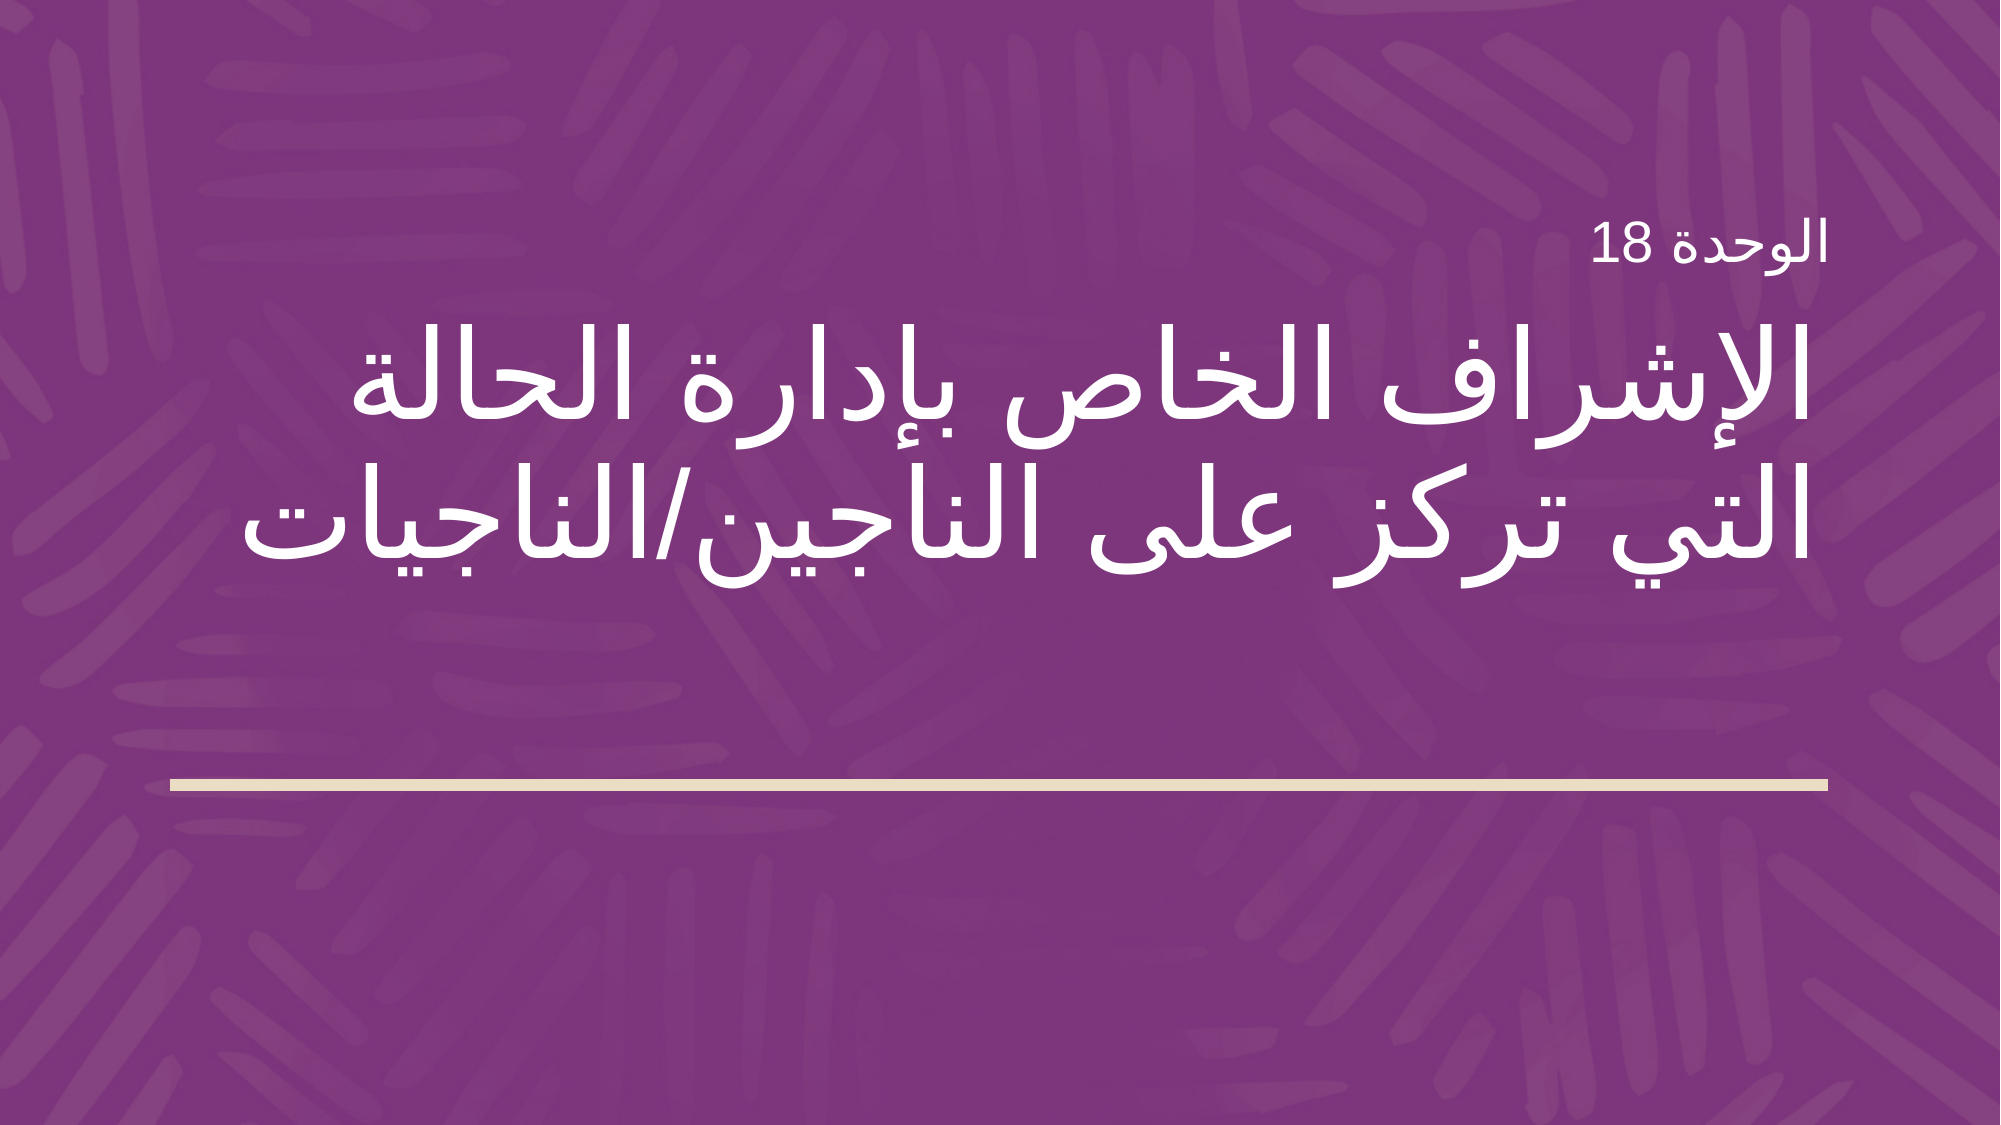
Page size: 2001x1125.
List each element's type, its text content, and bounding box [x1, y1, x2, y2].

picture [0, 0, 2000, 1125]
list الوحدة 18 [159, 207, 1855, 327]
title الإشراف الخاص بإدارة الحالة التي تركز على الناجين/الناجيات [155, 298, 1837, 649]
